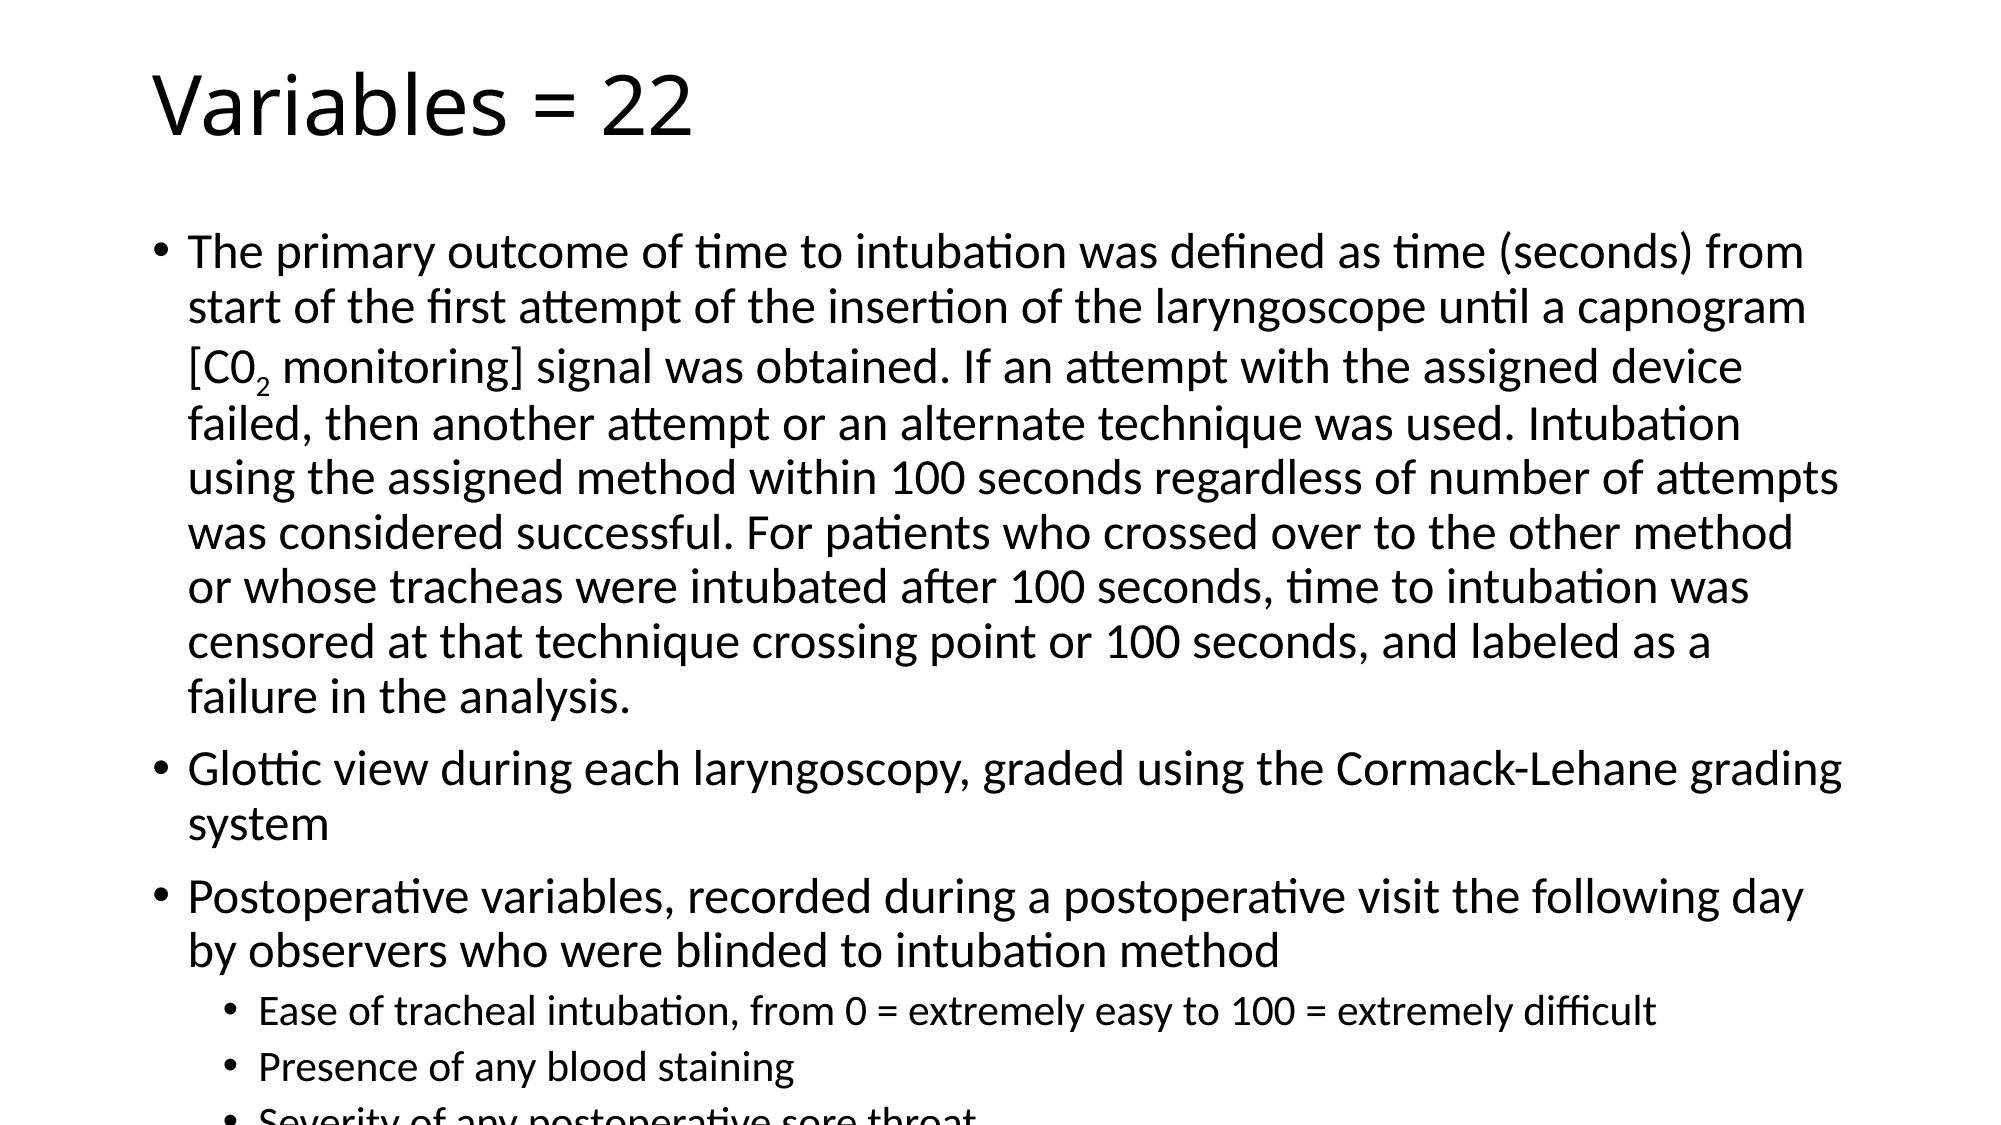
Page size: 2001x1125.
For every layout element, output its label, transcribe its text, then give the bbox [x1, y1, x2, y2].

list The primary outcome of time to intubation was defined as time (seconds) from start of the first attempt of the insertion of the laryngoscope until a capnogram [C02 monitoring] signal was obtained. If an attempt with the assigned device failed, then another attempt or an alternate technique was used. Intubation using the assigned method within 100 seconds regardless of number of attempts was considered successful. For patients who crossed over to the other method or whose tracheas were intubated after 100 seconds, time to intubation was censored at that technique crossing point or 100 seconds, and labeled as a failure in the analysis. Glottic view during each laryngoscopy, graded using the Cormack-Lehane grading system Postoperative variables, recorded during a postoperative visit the following day by observers who were blinded to intubation method Ease of tracheal intubation, from 0 = extremely easy to 100 = extremely difficult Presence of any blood staining Severity of any postoperative sore throat [137, 217, 1863, 1125]
title Variables = 22 [137, 0, 1863, 217]
